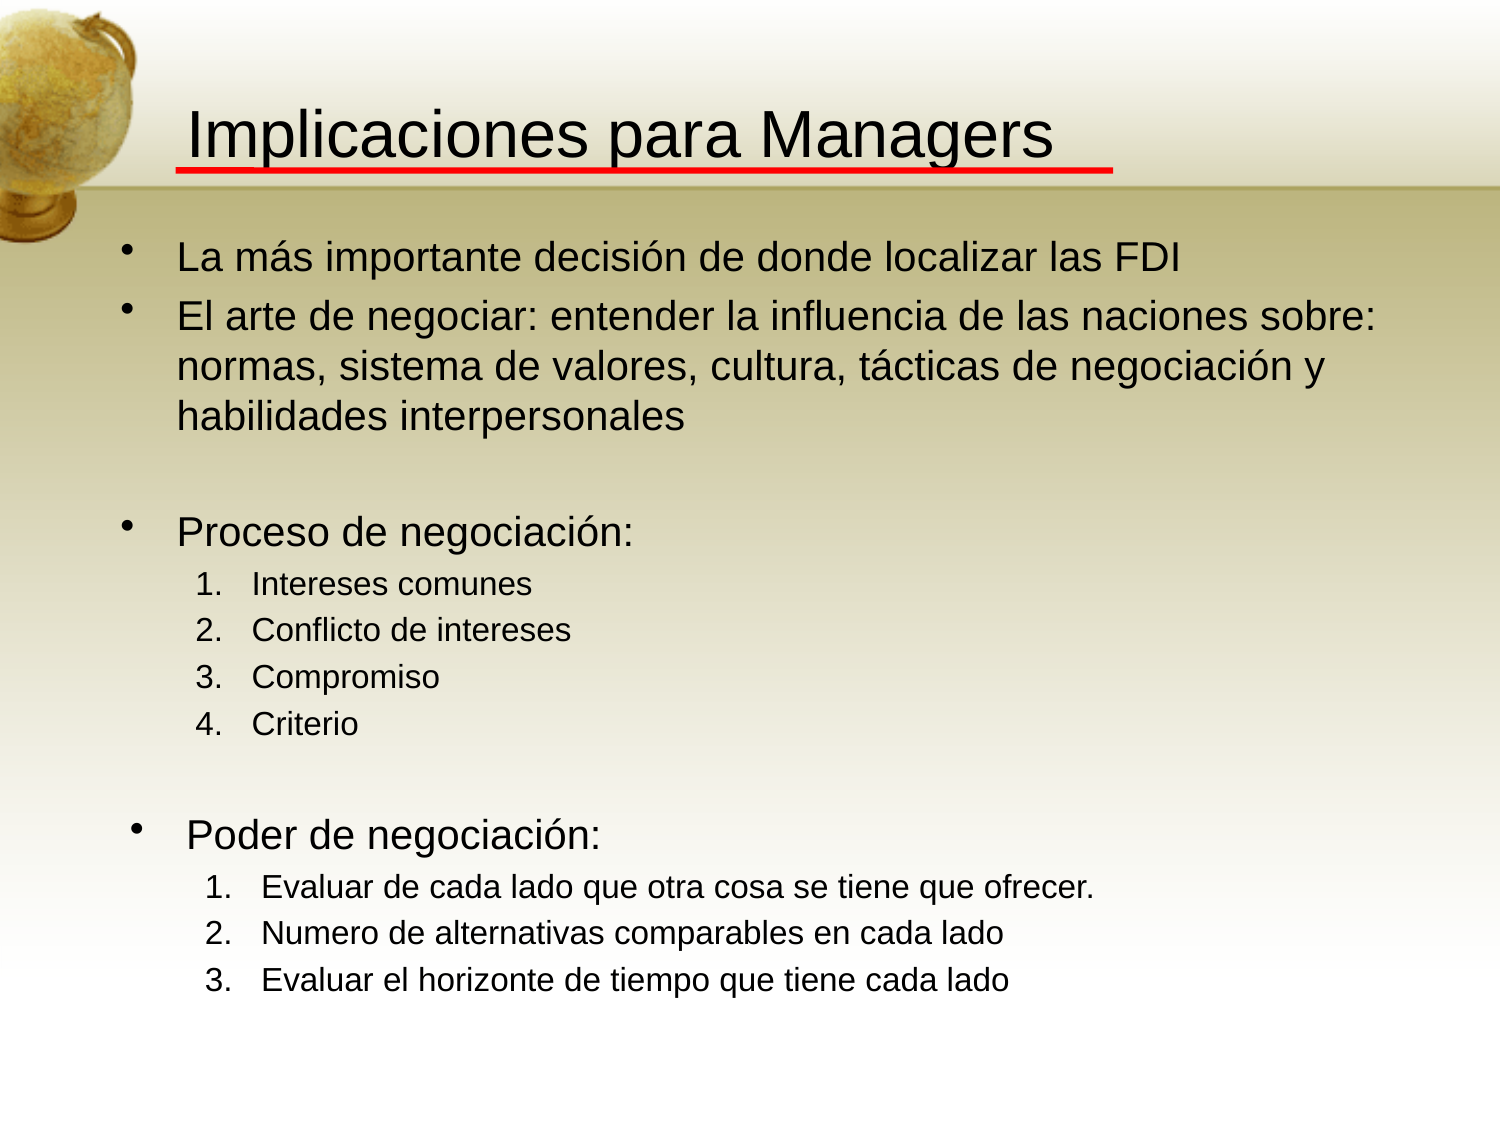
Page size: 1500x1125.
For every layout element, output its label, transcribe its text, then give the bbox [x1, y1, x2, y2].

list La más importante decisión de donde localizar las FDI El arte de negociar: entender la influencia de las naciones sobre: normas, sistema de valores, cultura, tácticas de negociación y habilidades interpersonales Proceso de negociación: Intereses comunes Conflicto de intereses Compromiso Criterio Poder de negociación: Evaluar de cada lado que otra cosa se tiene que ofrecer. Numero de alternativas comparables en cada lado Evaluar el horizonte de tiempo que tiene cada lado [105, 222, 1454, 1091]
title Implicaciones para Managers [170, 36, 1436, 179]
picture [0, 0, 1500, 1125]
